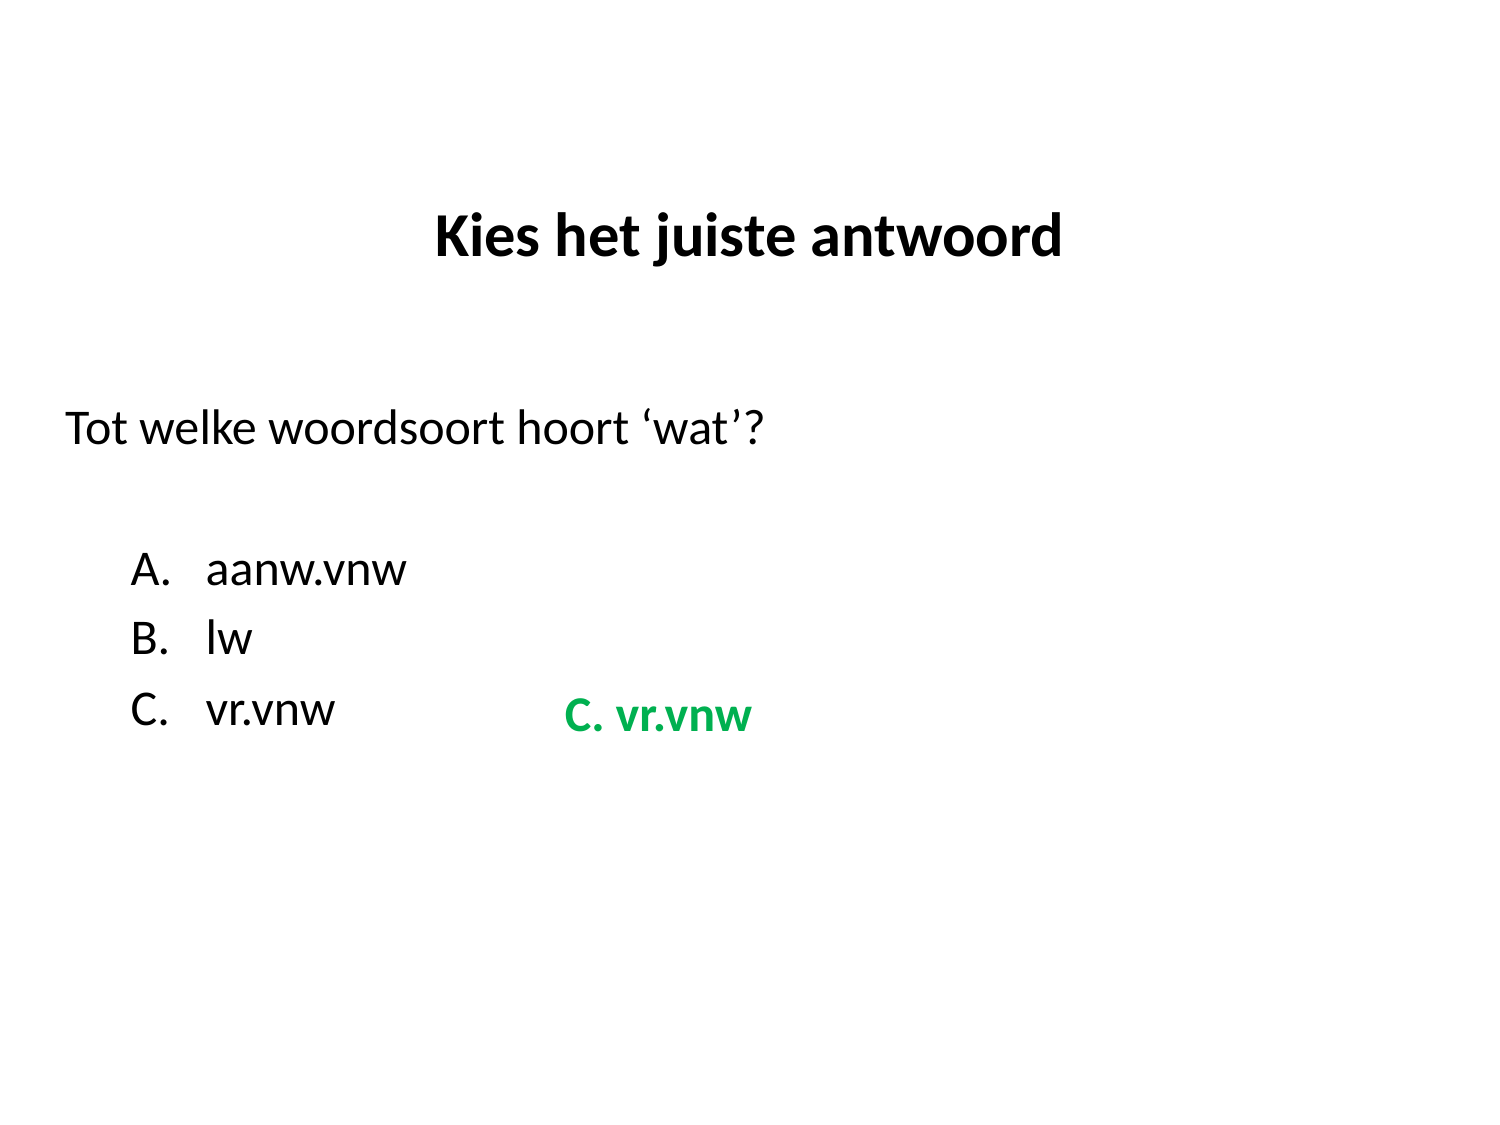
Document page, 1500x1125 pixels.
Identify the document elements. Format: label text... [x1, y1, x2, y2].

title Kies het juiste antwoord [75, 137, 1425, 325]
text_box C. vr.vnw [549, 674, 1113, 749]
list Tot welke woordsoort hoort ‘wat’? aanw.vnw lw vr.vnw [50, 387, 1463, 1100]
